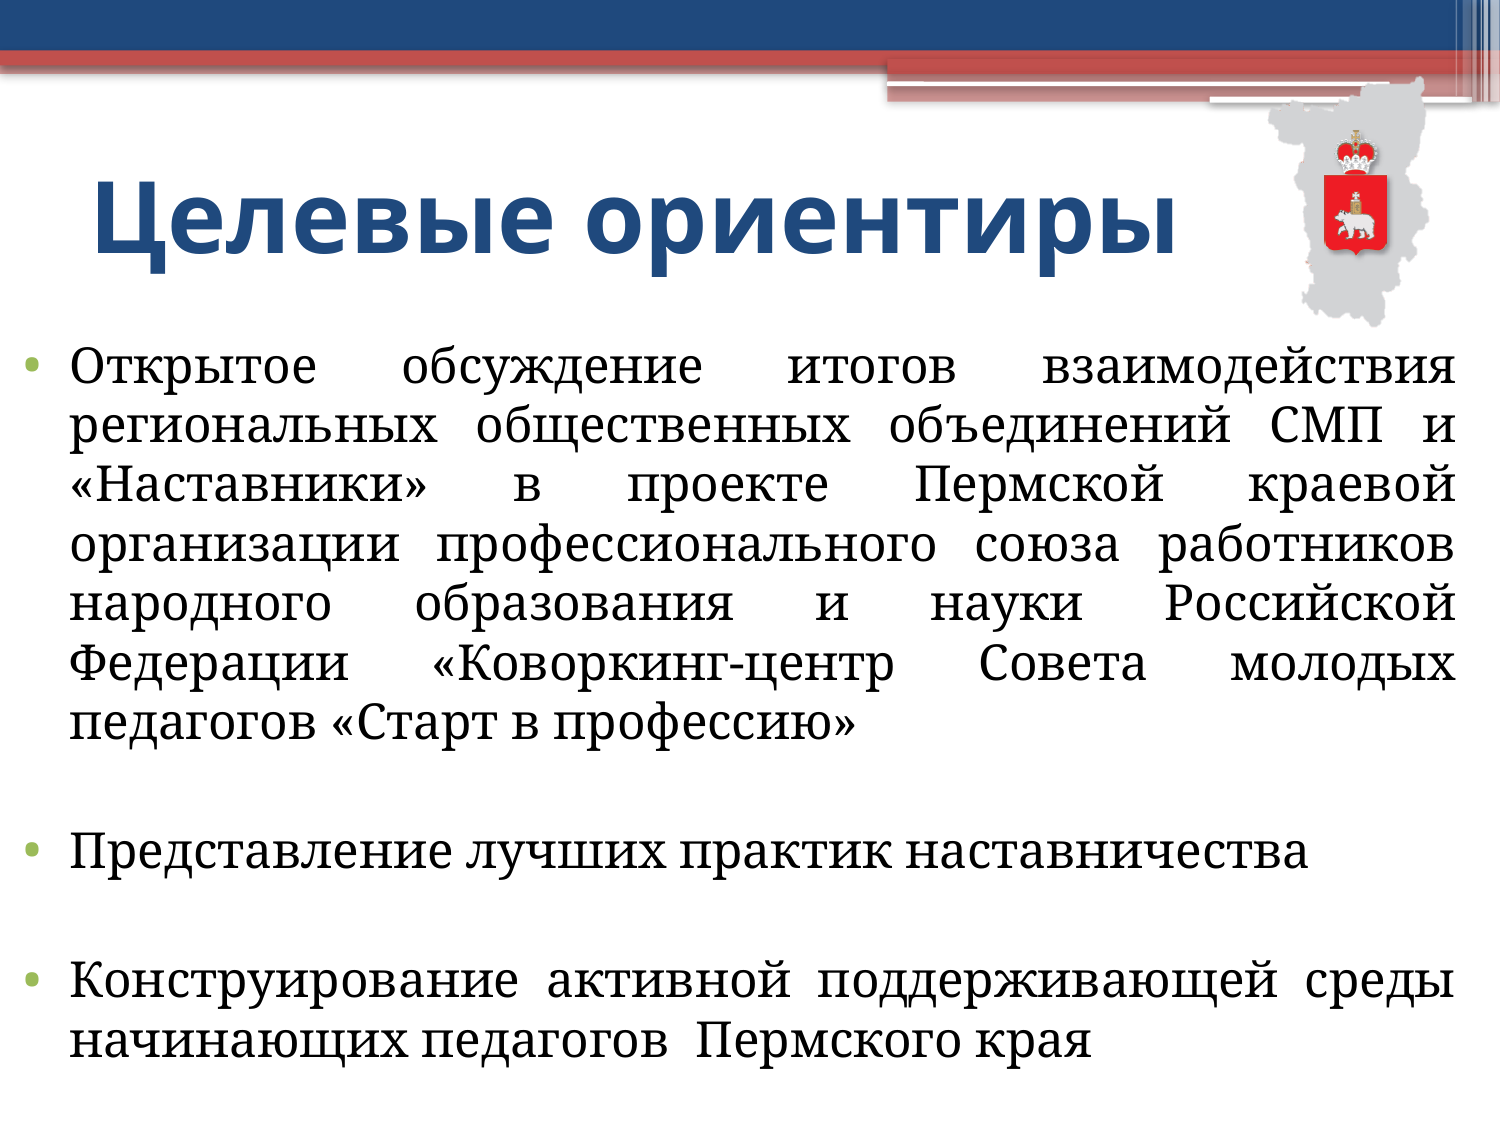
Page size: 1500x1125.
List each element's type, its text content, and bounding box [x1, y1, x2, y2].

list Открытое обсуждение итогов взаимодействия региональных общественных объединений СМП и «Наставники» в проекте Пермской краевой организации профессионального союза работников народного образования и науки Российской Федерации «Коворкинг-центр Совета молодых педагогов «Старт в профессию» Представление лучших практик наставничества Конструирование активной поддерживающей среды начинающих педагогов Пермского края [0, 326, 1471, 1079]
picture [1205, 0, 1500, 374]
title Целевые ориентиры [75, 113, 1198, 315]
